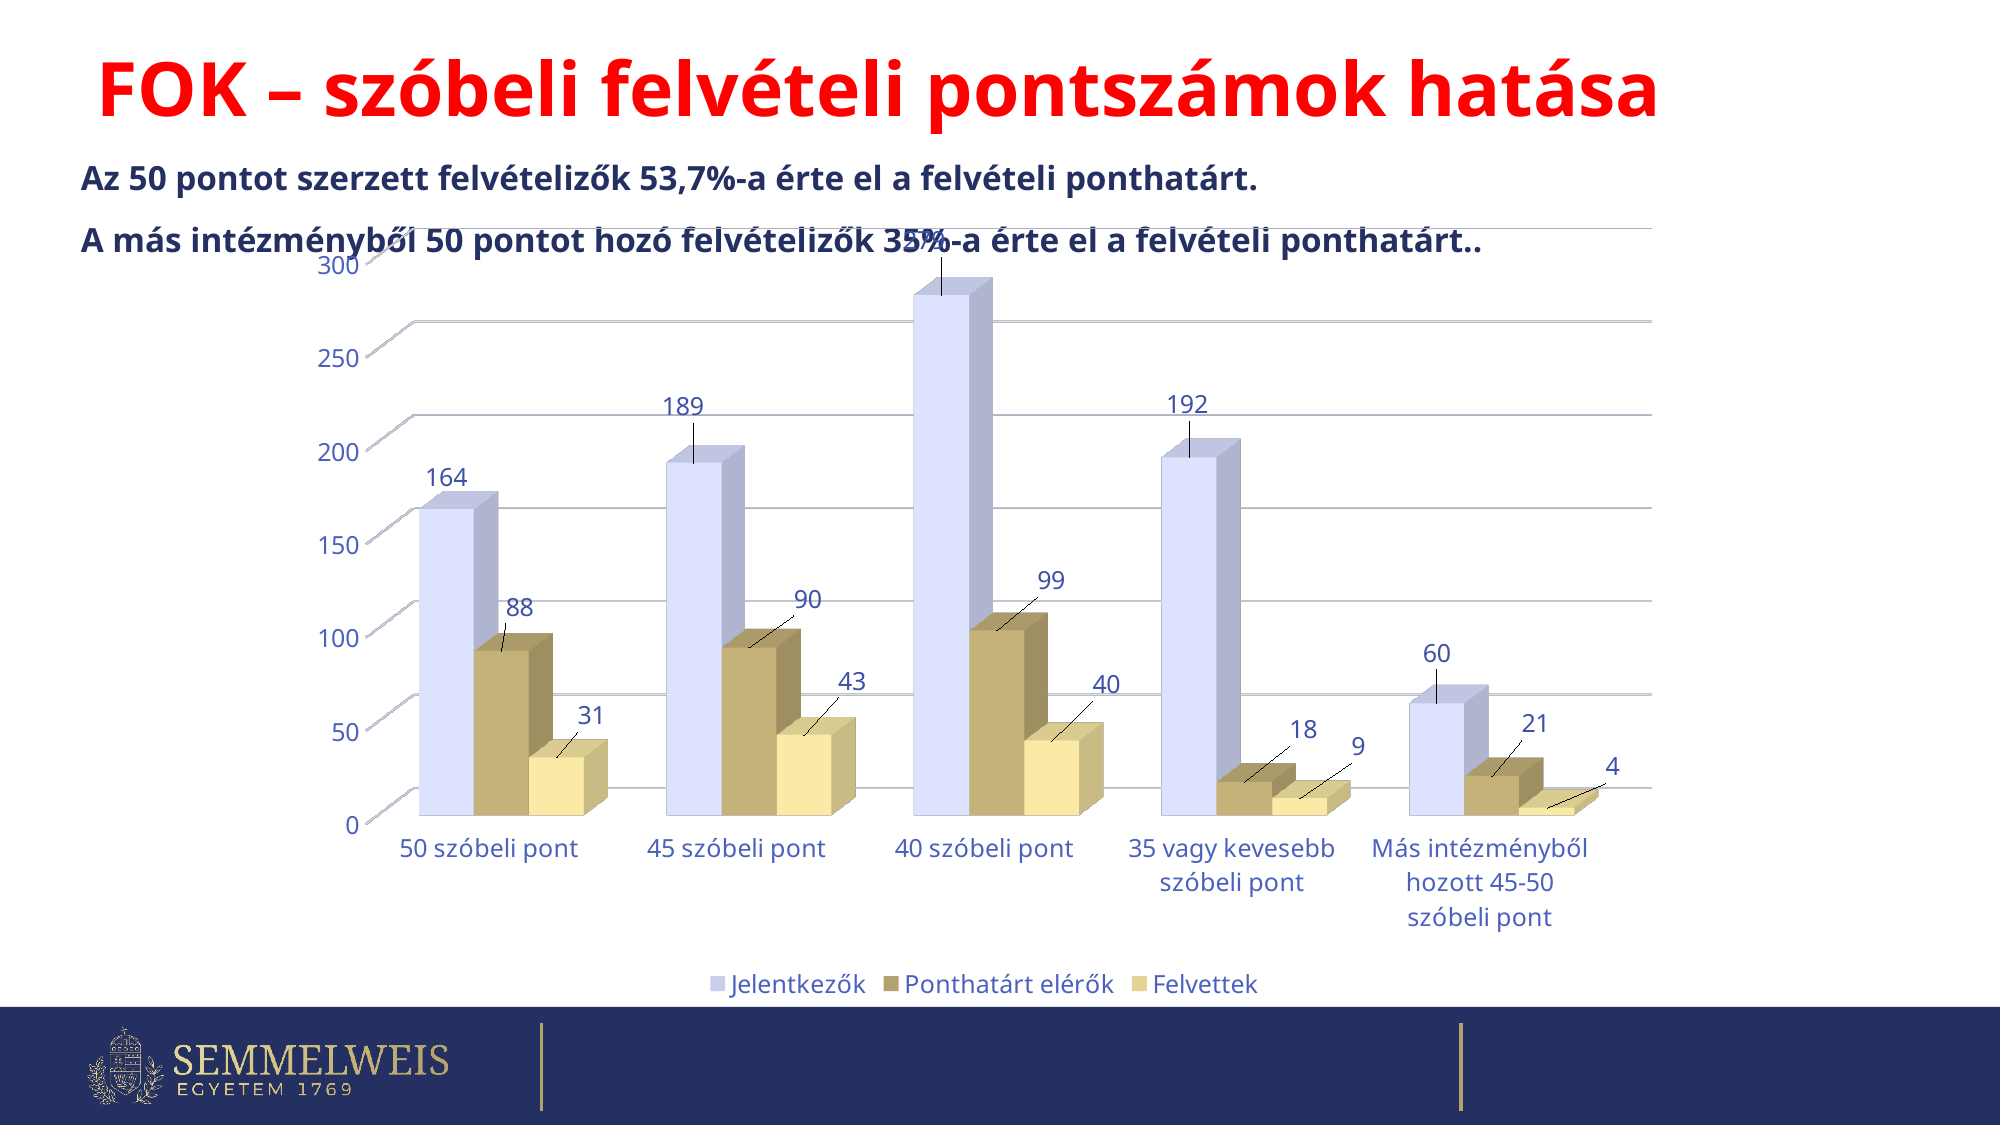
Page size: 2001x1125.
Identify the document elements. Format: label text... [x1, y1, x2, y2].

list Az 50 pontot szerzett felvételizők 53,7%-a érte el a felvételi ponthatárt. A más intézményből 50 pontot hozó felvételizők 35%-a érte el a felvételi ponthatárt.. [65, 106, 1956, 1058]
chart [283, 212, 1686, 1007]
text_box FOK – szóbeli felvételi pontszámok hatása [81, 34, 1865, 140]
picture [59, 996, 476, 1125]
